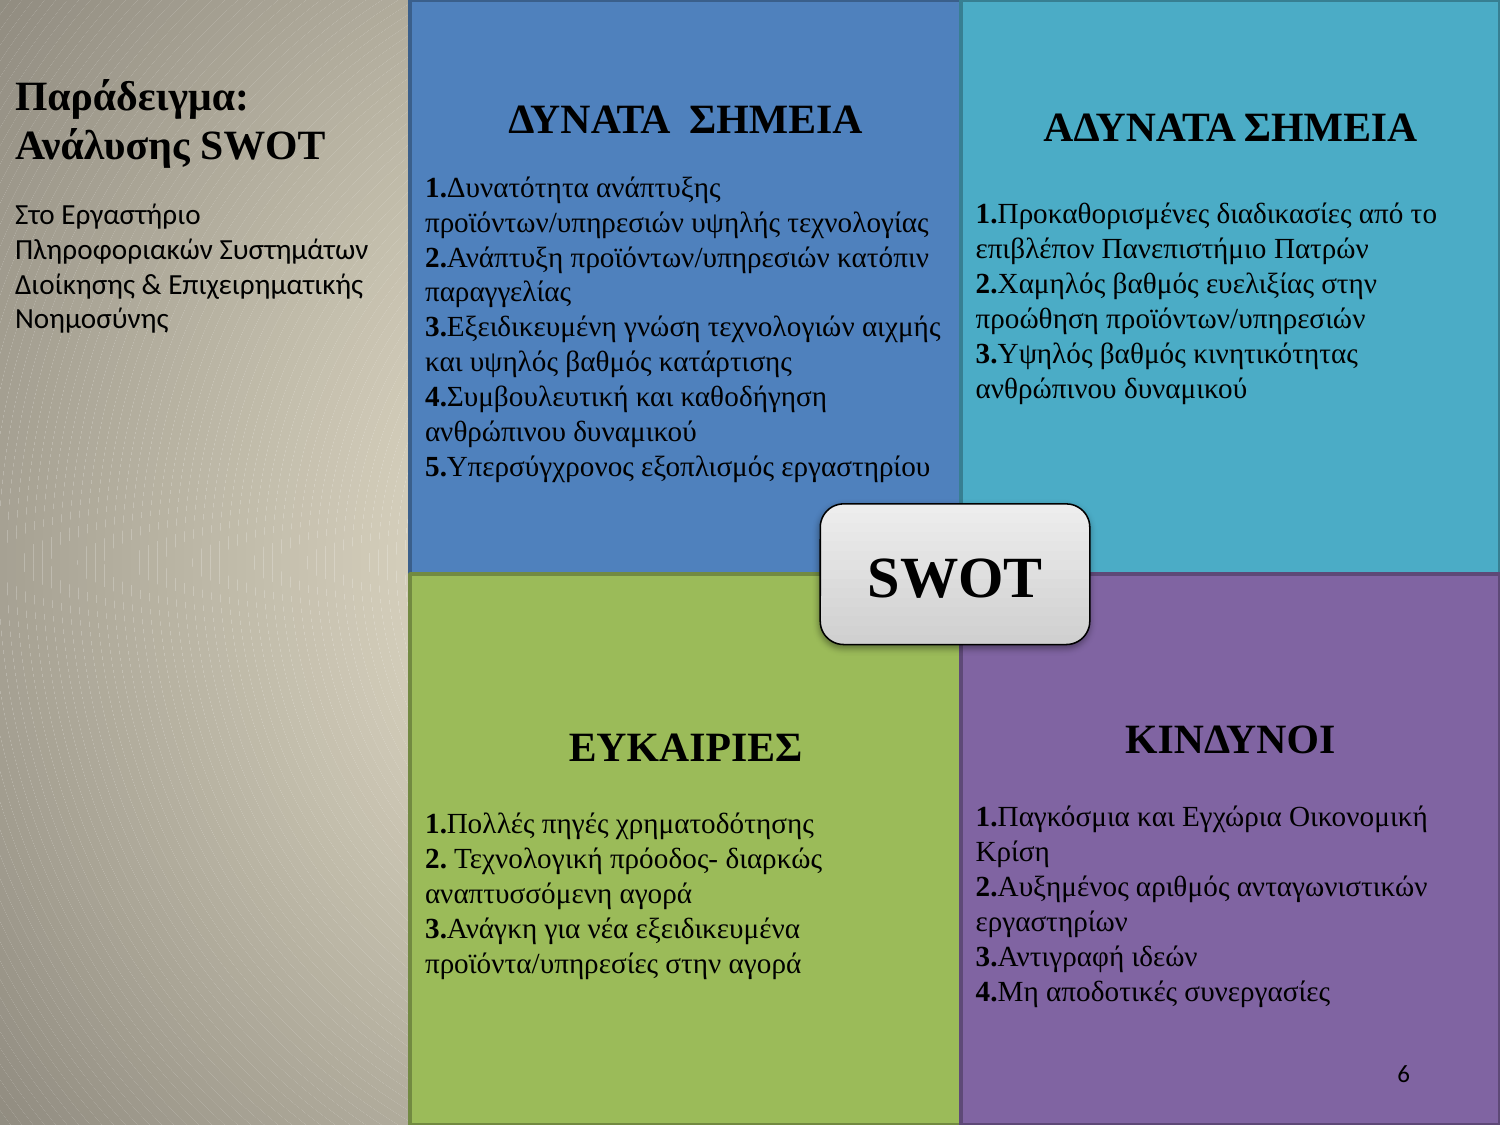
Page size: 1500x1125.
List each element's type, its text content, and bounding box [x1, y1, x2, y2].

list Στο Εργαστήριο Πληροφοριακών Συστημάτων Διοίκησης & Επιχειρηματικής Νοημοσύνης [0, 187, 408, 1005]
title Παράδειγμα: Ανάλυσης SWOT [0, 0, 408, 176]
text_box ΕΥΚΑΙΡΙΕΣ 1.Πολλές πηγές χρηματοδότησης 2. Τεχνολογική πρόοδος- διαρκώς αναπτυσσόμενη αγορά 3.Ανάγκη για νέα εξειδικευμένα προϊόντα/υπηρεσίες στην αγορά [408, 572, 959, 1125]
text_box SWOT [819, 503, 1091, 646]
text_box ΚΙΝΔΥΝΟΙ 1.Παγκόσμια και Εγχώρια Οικονομική Κρίση 2.Αυξημένος αριθμός ανταγωνιστικών εργαστηρίων 3.Αντιγραφή ιδεών 4.Μη αποδοτικές συνεργασίες [959, 572, 1500, 1125]
slide_number 6 [1074, 1042, 1425, 1103]
text_box ΑΔΥΝΑΤΑ ΣΗΜΕΙΑ 1.Προκαθορισμένες διαδικασίες από το επιβλέπον Πανεπιστήμιο Πατρών 2.Χαμηλός βαθμός ευελιξίας στην προώθηση προϊόντων/υπηρεσιών 3.Υψηλός βαθμός κινητικότητας ανθρώπινου δυναμικού [959, 0, 1500, 572]
text_box ΔΥΝΑΤΑ ΣΗΜΕΙΑ 1.Δυνατότητα ανάπτυξης προϊόντων/υπηρεσιών υψηλής τεχνολογίας 2.Ανάπτυξη προϊόντων/υπηρεσιών κατόπιν παραγγελίας 3.Εξειδικευμένη γνώση τεχνολογιών αιχμής και υψηλός βαθμός κατάρτισης 4.Συμβουλευτική και καθοδήγηση ανθρώπινου δυναμικού 5.Υπερσύγχρονος εξοπλισμός εργαστηρίου [408, 0, 959, 572]
